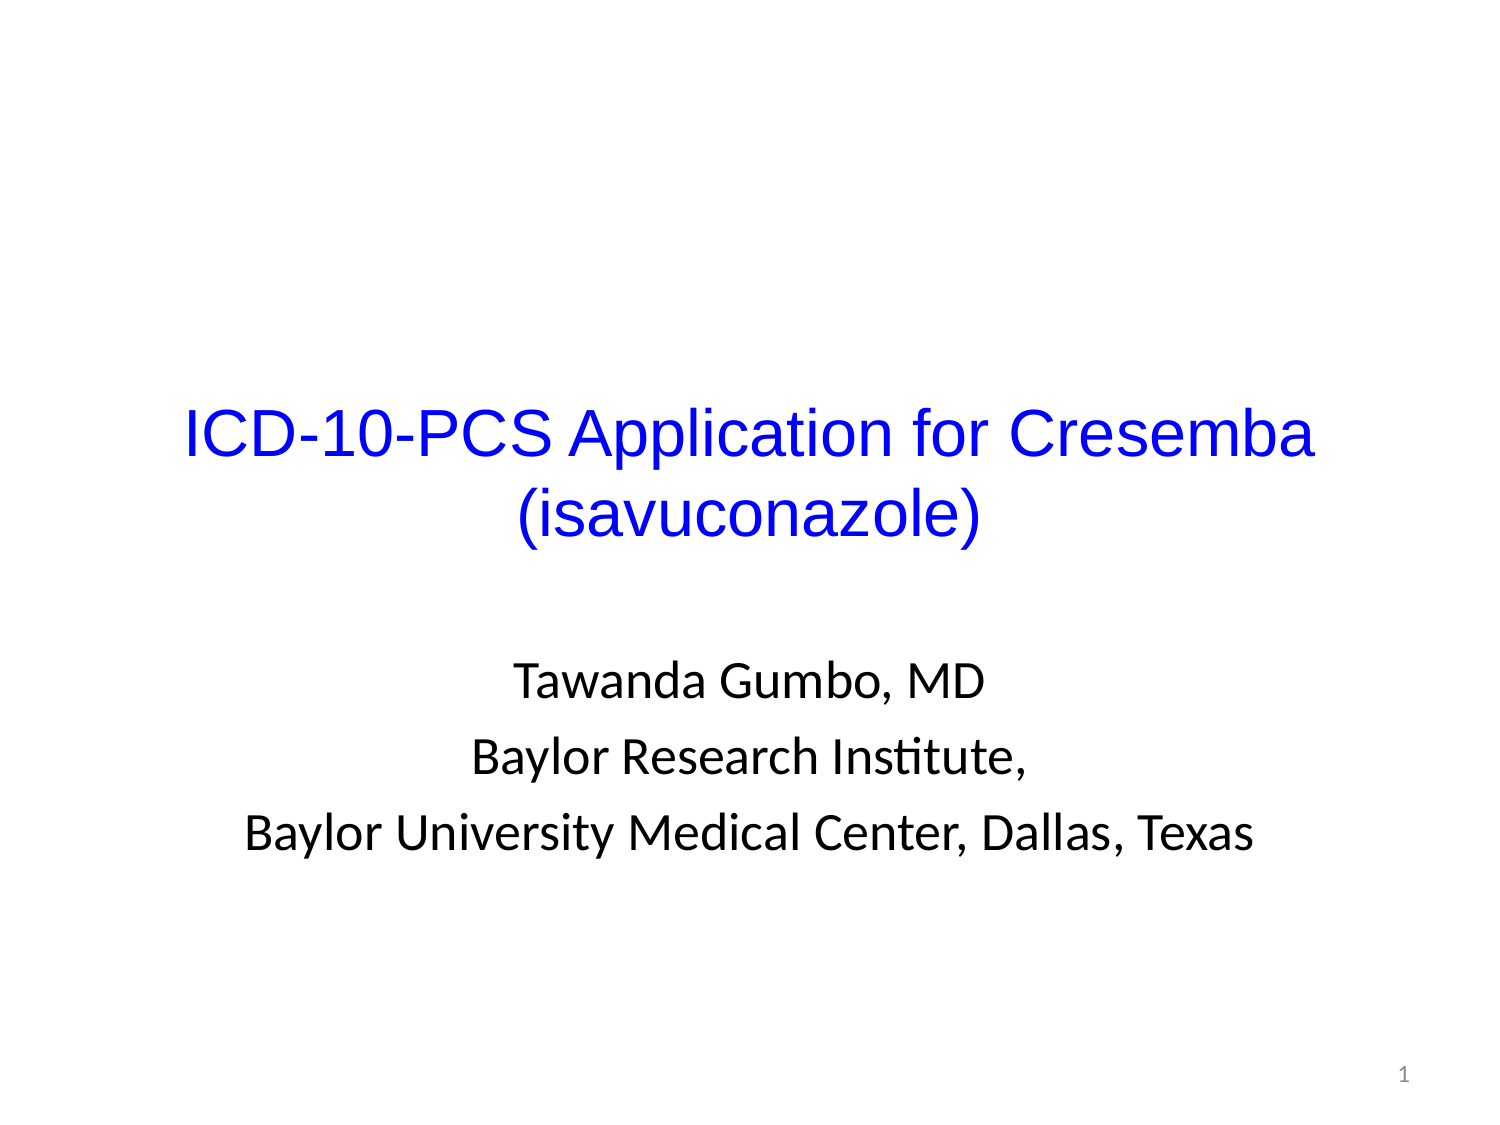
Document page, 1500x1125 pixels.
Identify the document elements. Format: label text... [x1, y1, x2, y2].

slide_number 1 [1074, 1042, 1425, 1103]
title ICD-10-PCS Application for Cresemba (isavuconazole) [112, 349, 1388, 591]
subtitle Tawanda Gumbo, MD Baylor Research Institute, Baylor University Medical Center, Dallas, Texas [225, 637, 1275, 925]
